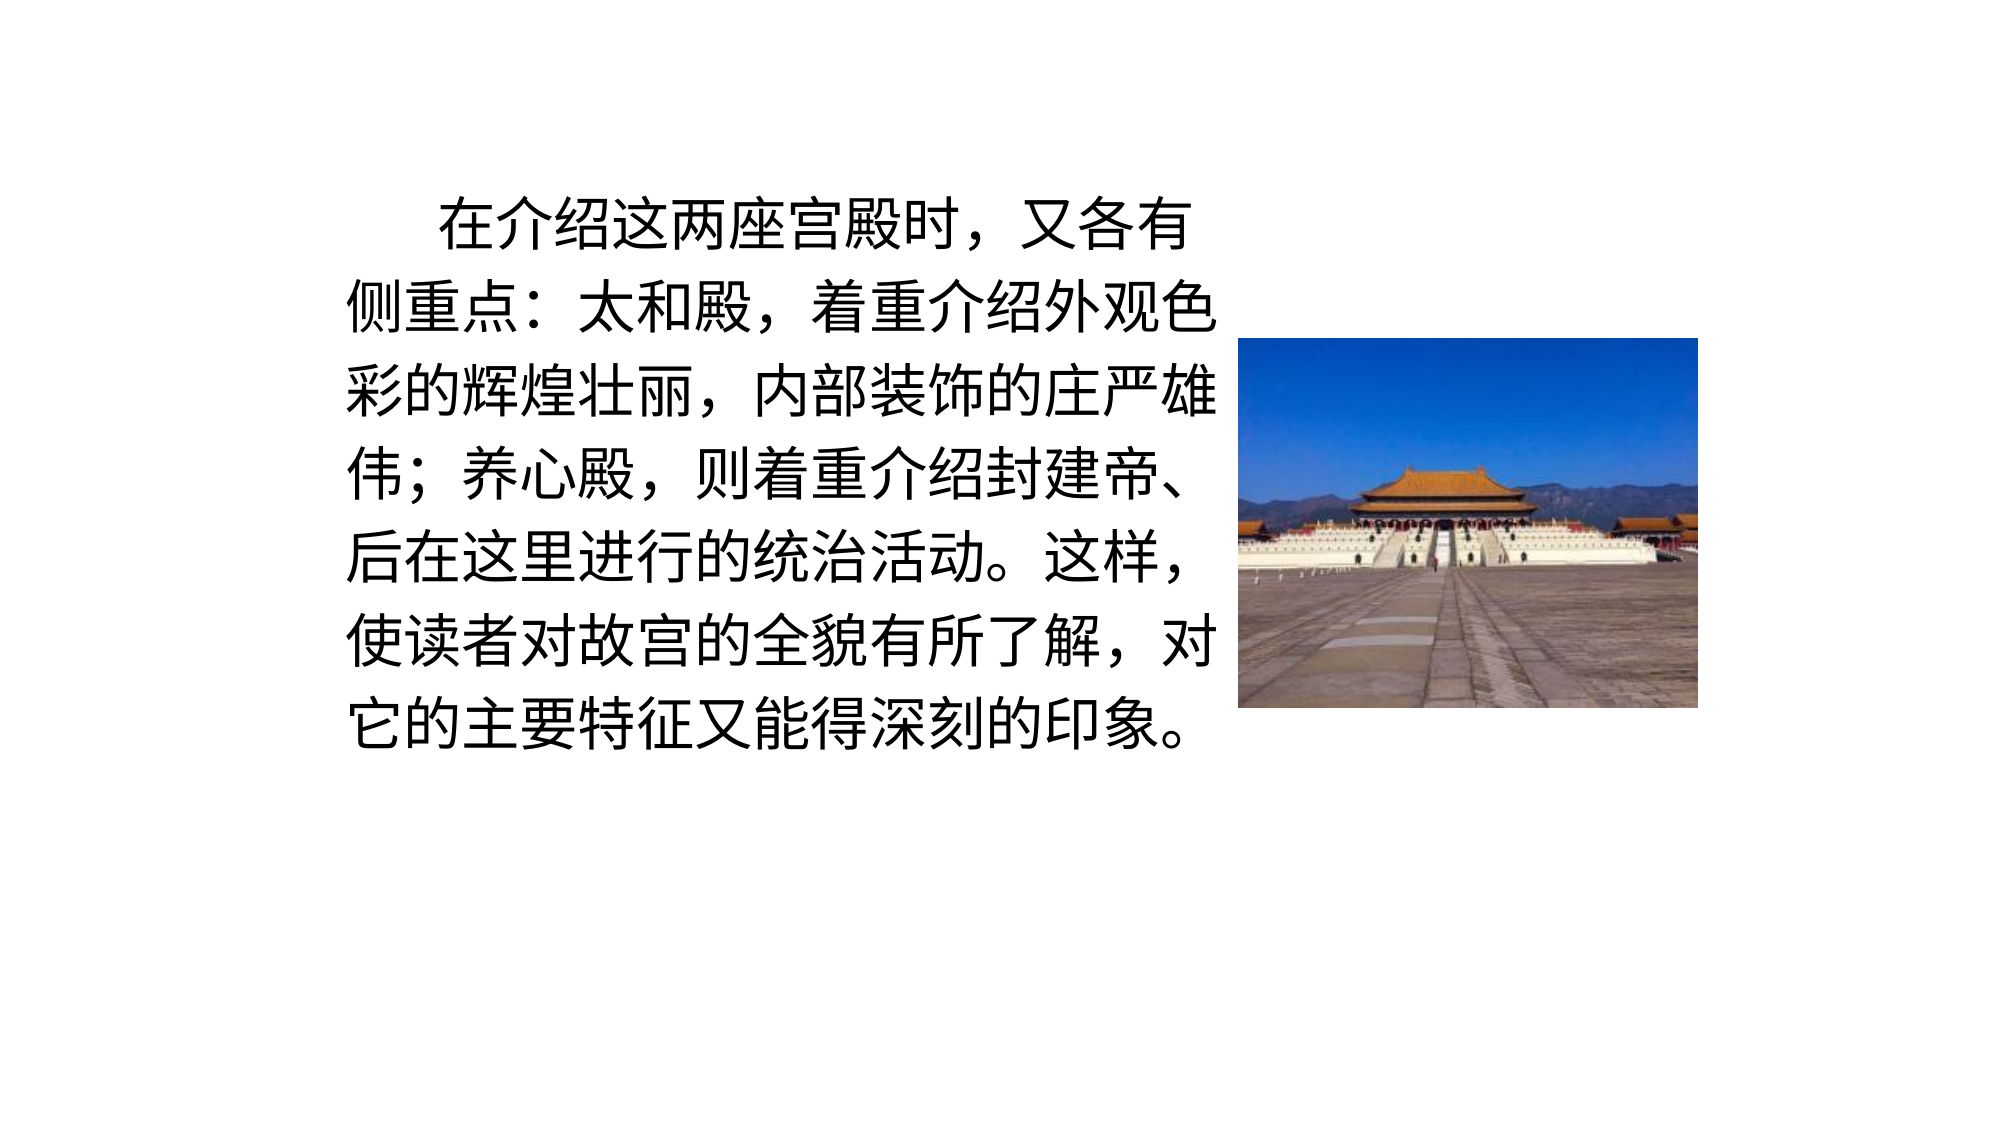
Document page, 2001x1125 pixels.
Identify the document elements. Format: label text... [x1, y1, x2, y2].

picture [1238, 338, 1698, 708]
list 在介绍这两座宫殿时，又各有侧重点：太和殿，着重介绍外观色彩的辉煌壮丽，内部装饰的庄严雄伟；养心殿，则着重介绍封建帝、后在这里进行的统治活动。这样，使读者对故宫的全貌有所了解，对它的主要特征又能得深刻的印象。 [333, 168, 1238, 957]
